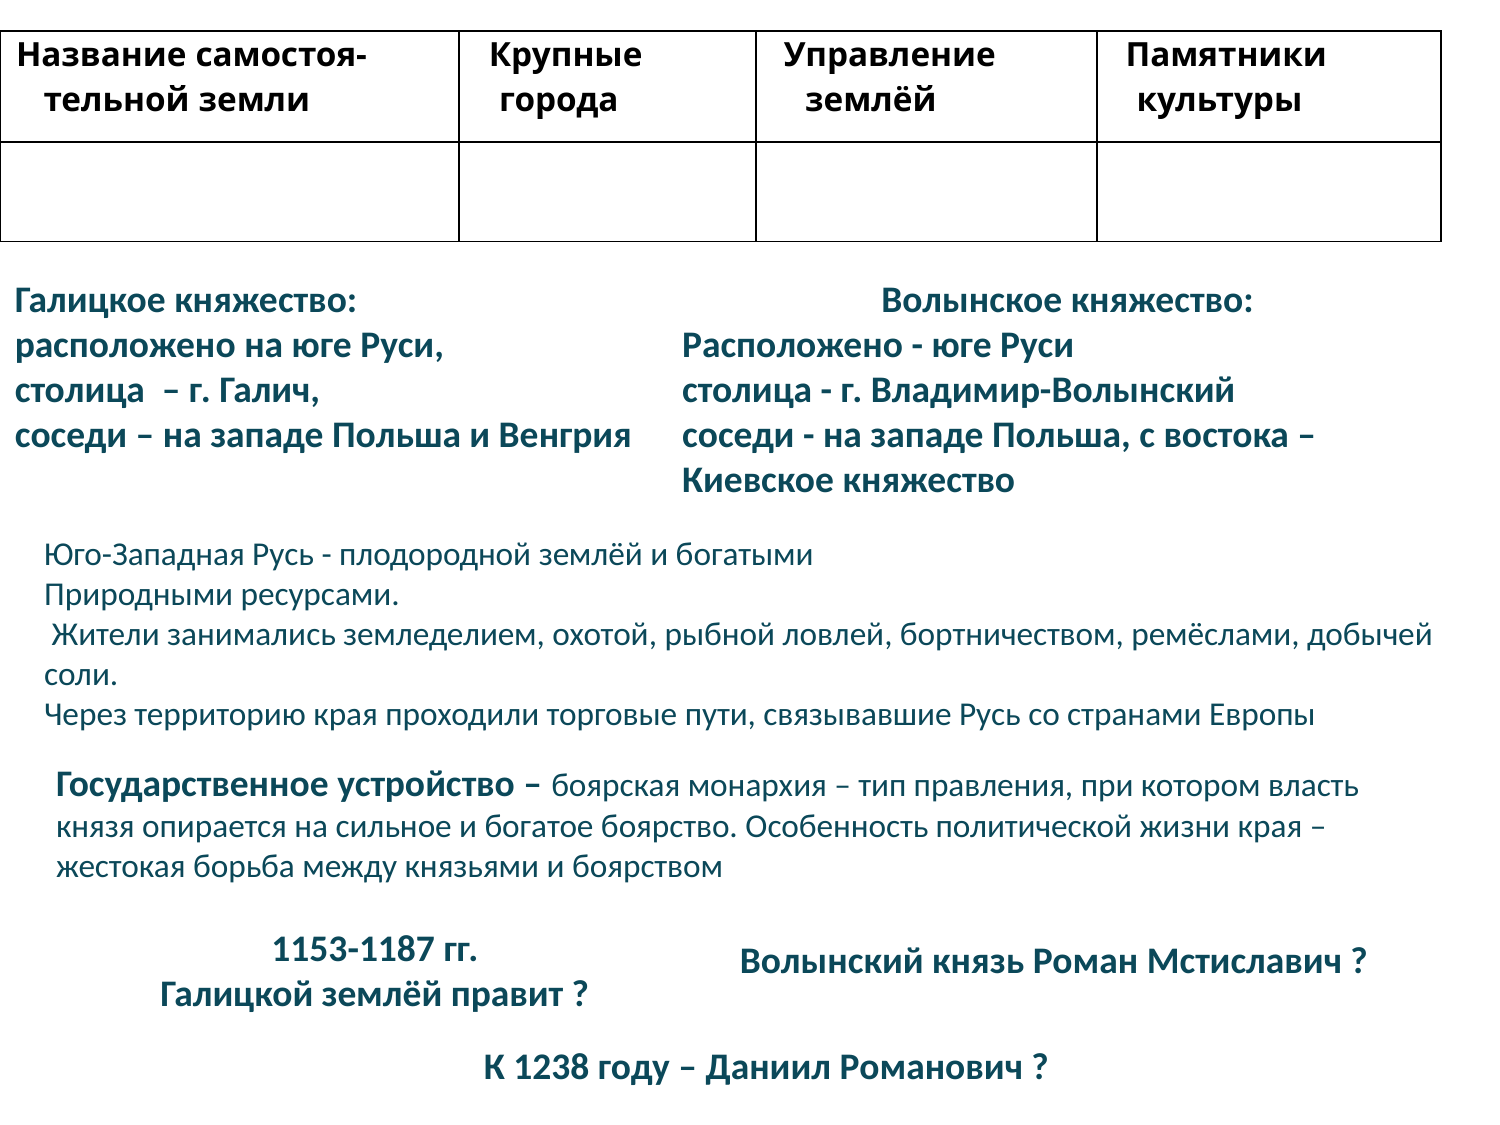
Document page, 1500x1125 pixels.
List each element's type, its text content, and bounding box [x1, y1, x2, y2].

text_box Волынский князь Роман Мстиславич ? [679, 928, 1430, 989]
table_header Крупные города [460, 32, 755, 141]
table_header Памятники культуры [1098, 32, 1440, 141]
table_cell [1098, 143, 1440, 241]
table_cell [757, 143, 1096, 241]
text_box Юго-Западная Русь - плодородной землёй и богатыми Природными ресурсами. Жители занимались земледелием, охотой, рыбной ловлей, бортничеством, ремёслами, добычей соли. Через территорию края проходили торговые пути, связывавшие Русь со странами Европы [29, 479, 1459, 740]
table_cell [460, 143, 755, 241]
table_cell [1, 143, 458, 241]
table_header Название самостоя- тельной земли [1, 32, 458, 141]
text_box Волынское княжество: Расположено - юге Руси столица - г. Владимир-Волынский соседи - на западе Польша, с востока – Киевское княжество [667, 267, 1477, 507]
table_header Управление землёй [757, 32, 1096, 141]
text_box Галицкое княжество: расположено на юге Руси, столица – г. Галич, соседи – на западе Польша и Венгрия [0, 267, 750, 462]
text_box К 1238 году – Даниил Романович ? [469, 1034, 1073, 1095]
text_box Государственное устройство – боярская монархия – тип правления, при котором власть князя опирается на сильное и богатое боярство. Особенность политической жизни края – жестокая борьба между князьями и боярством [41, 751, 1447, 931]
text_box 1153-1187 гг. Галицкой землёй правит ? [0, 916, 750, 1022]
